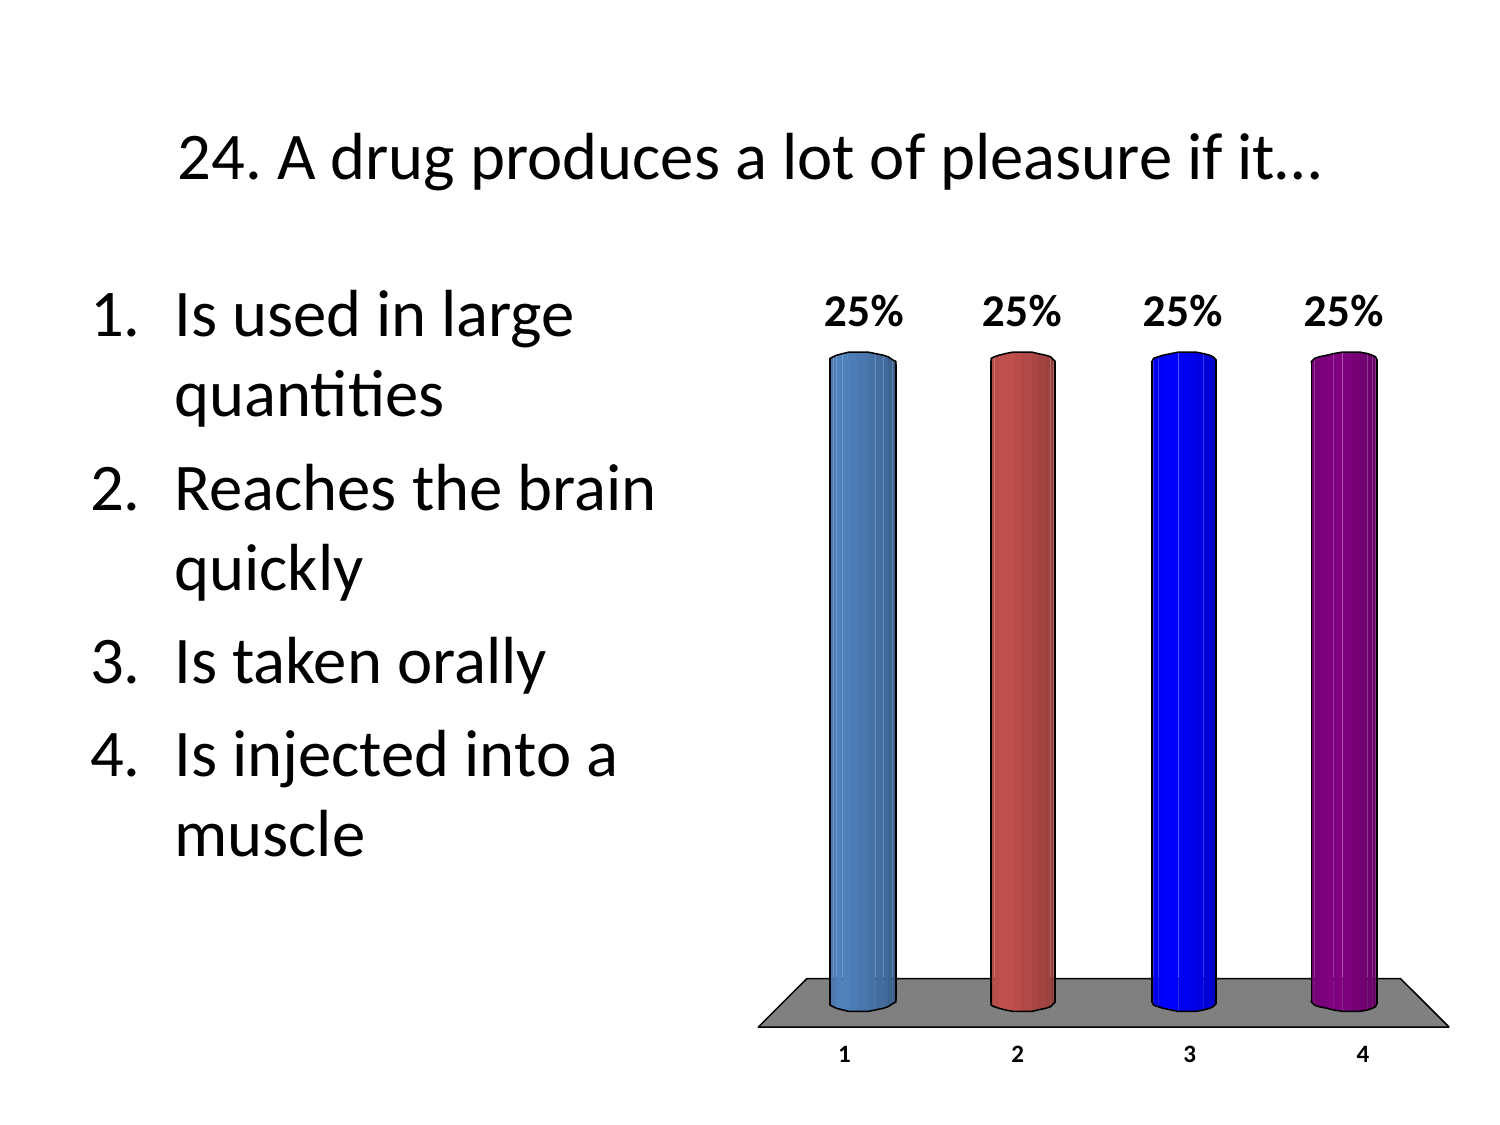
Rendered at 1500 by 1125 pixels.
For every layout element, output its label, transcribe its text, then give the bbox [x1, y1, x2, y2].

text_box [739, 270, 1490, 1115]
title 24. A drug produces a lot of pleasure if it… [75, 59, 1425, 247]
list Is used in large quantities Reaches the brain quickly Is taken orally Is injected into a muscle [75, 262, 750, 1005]
